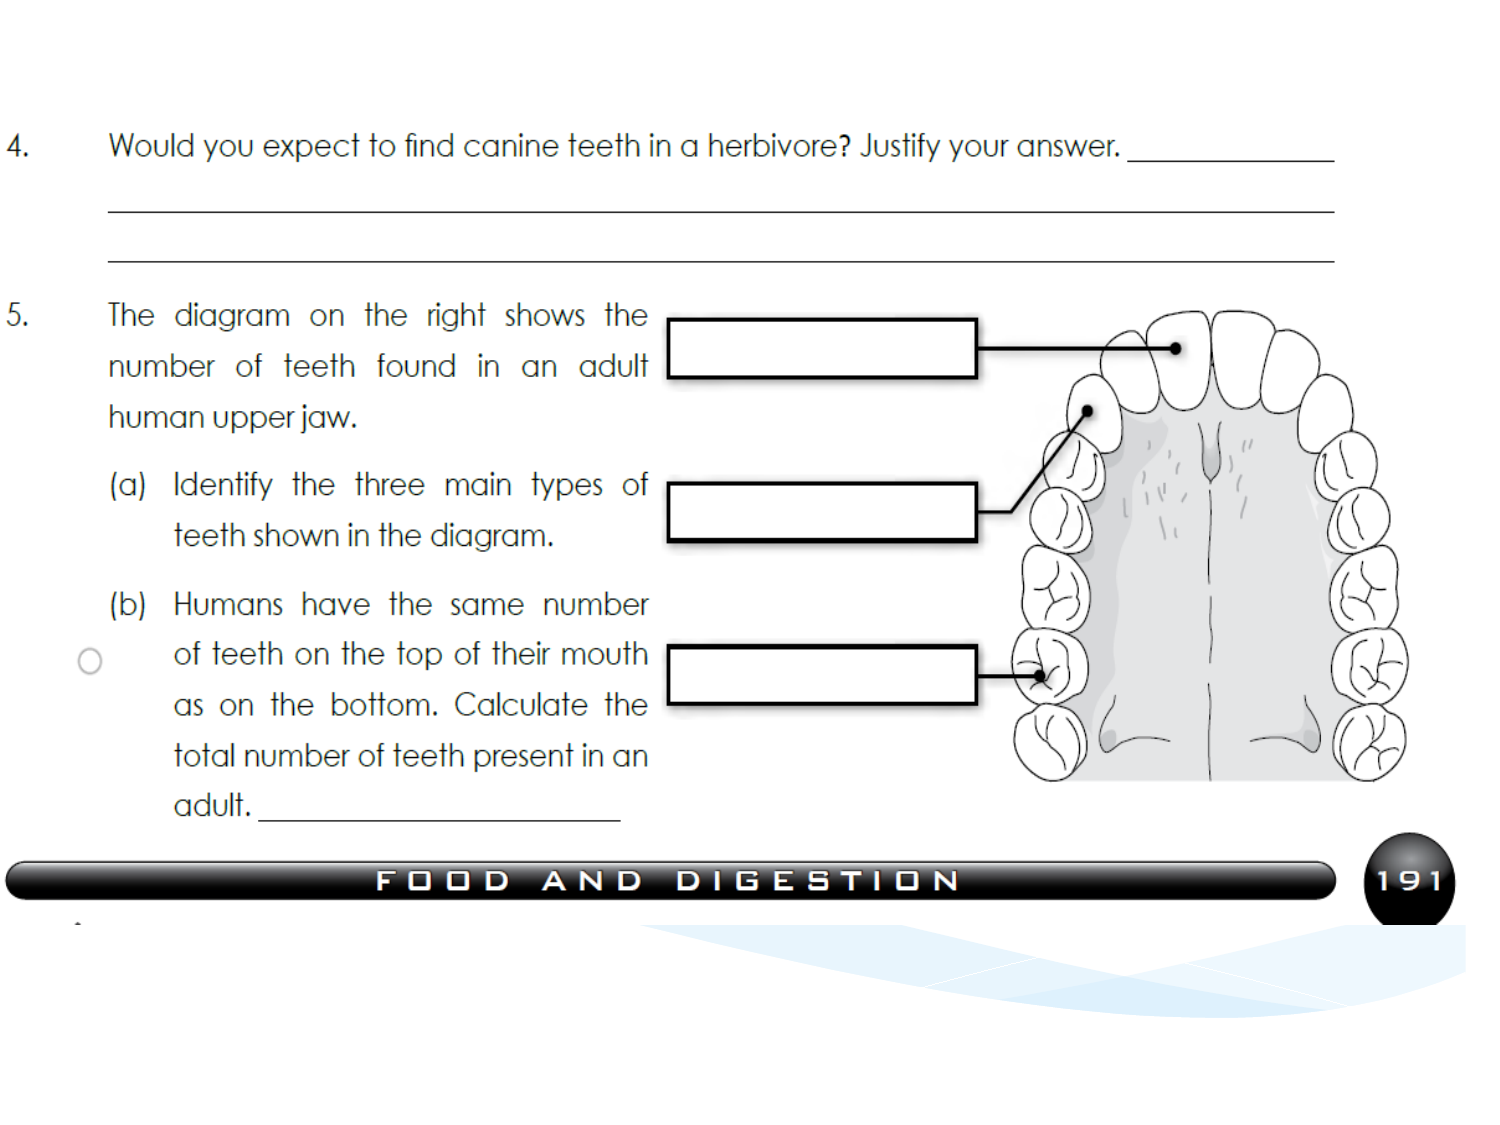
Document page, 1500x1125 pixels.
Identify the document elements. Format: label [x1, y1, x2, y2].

picture [0, 114, 1476, 926]
